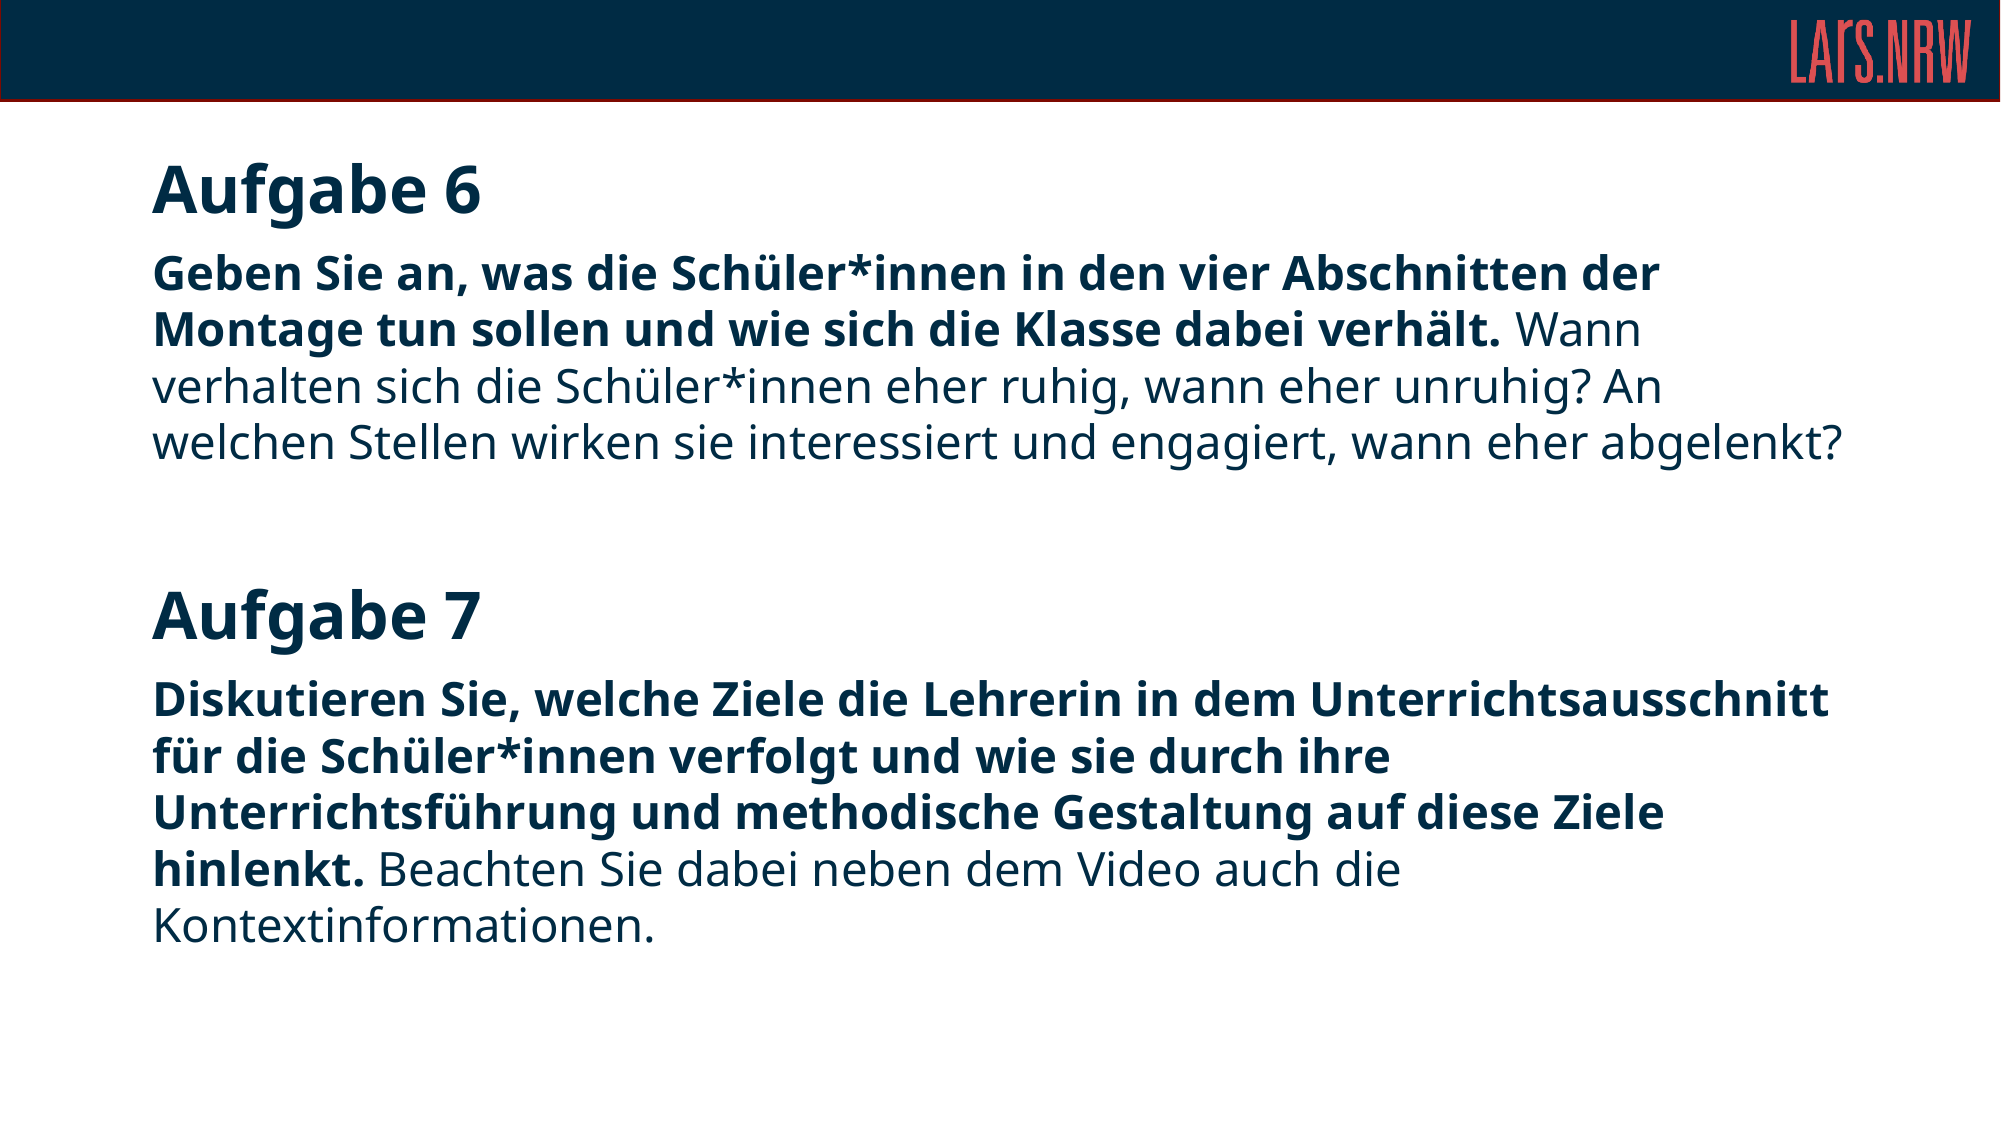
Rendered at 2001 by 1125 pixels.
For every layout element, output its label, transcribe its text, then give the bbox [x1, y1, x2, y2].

picture [1773, 6, 1977, 99]
list Aufgabe 6 Geben Sie an, was die Schüler*innen in den vier Abschnitten der Montage tun sollen und wie sich die Klasse dabei verhält. Wann verhalten sich die Schüler*innen eher ruhig, wann eher unruhig? An welchen Stellen wirken sie interessiert und engagiert, wann eher abgelenkt? Aufgabe 7 Diskutieren Sie, welche Ziele die Lehrerin in dem Unterrichtsausschnitt für die Schüler*innen verfolgt und wie sie durch ihre Unterrichtsführung und methodische Gestaltung auf diese Ziele hinlenkt. Beachten Sie dabei neben dem Video auch die Kontextinformationen. [137, 139, 1863, 1014]
